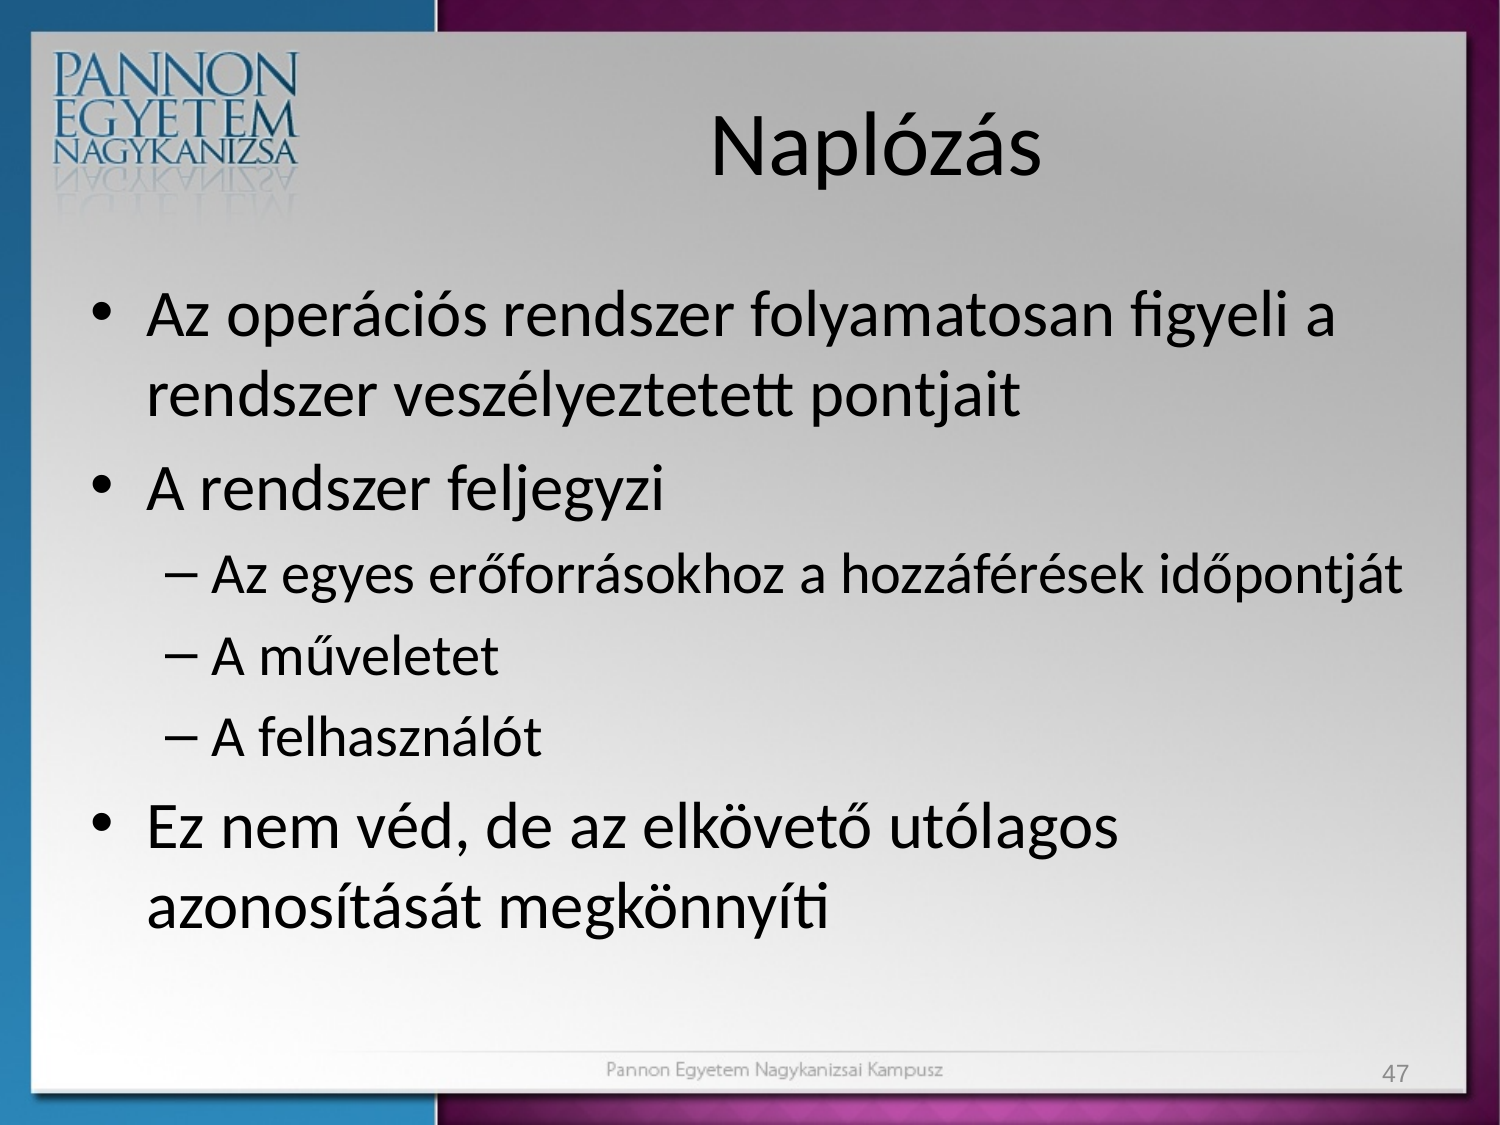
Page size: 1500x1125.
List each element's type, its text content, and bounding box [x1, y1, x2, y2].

slide_number 47 [1074, 1042, 1425, 1103]
picture [0, 0, 1500, 1125]
list Az operációs rendszer folyamatosan figyeli a rendszer veszélyeztetett pontjait A rendszer feljegyzi Az egyes erőforrásokhoz a hozzáférések időpontját A műveletet A felhasználót Ez nem véd, de az elkövető utólagos azonosítását megkönnyíti [75, 262, 1425, 1038]
title Naplózás [328, 45, 1425, 233]
